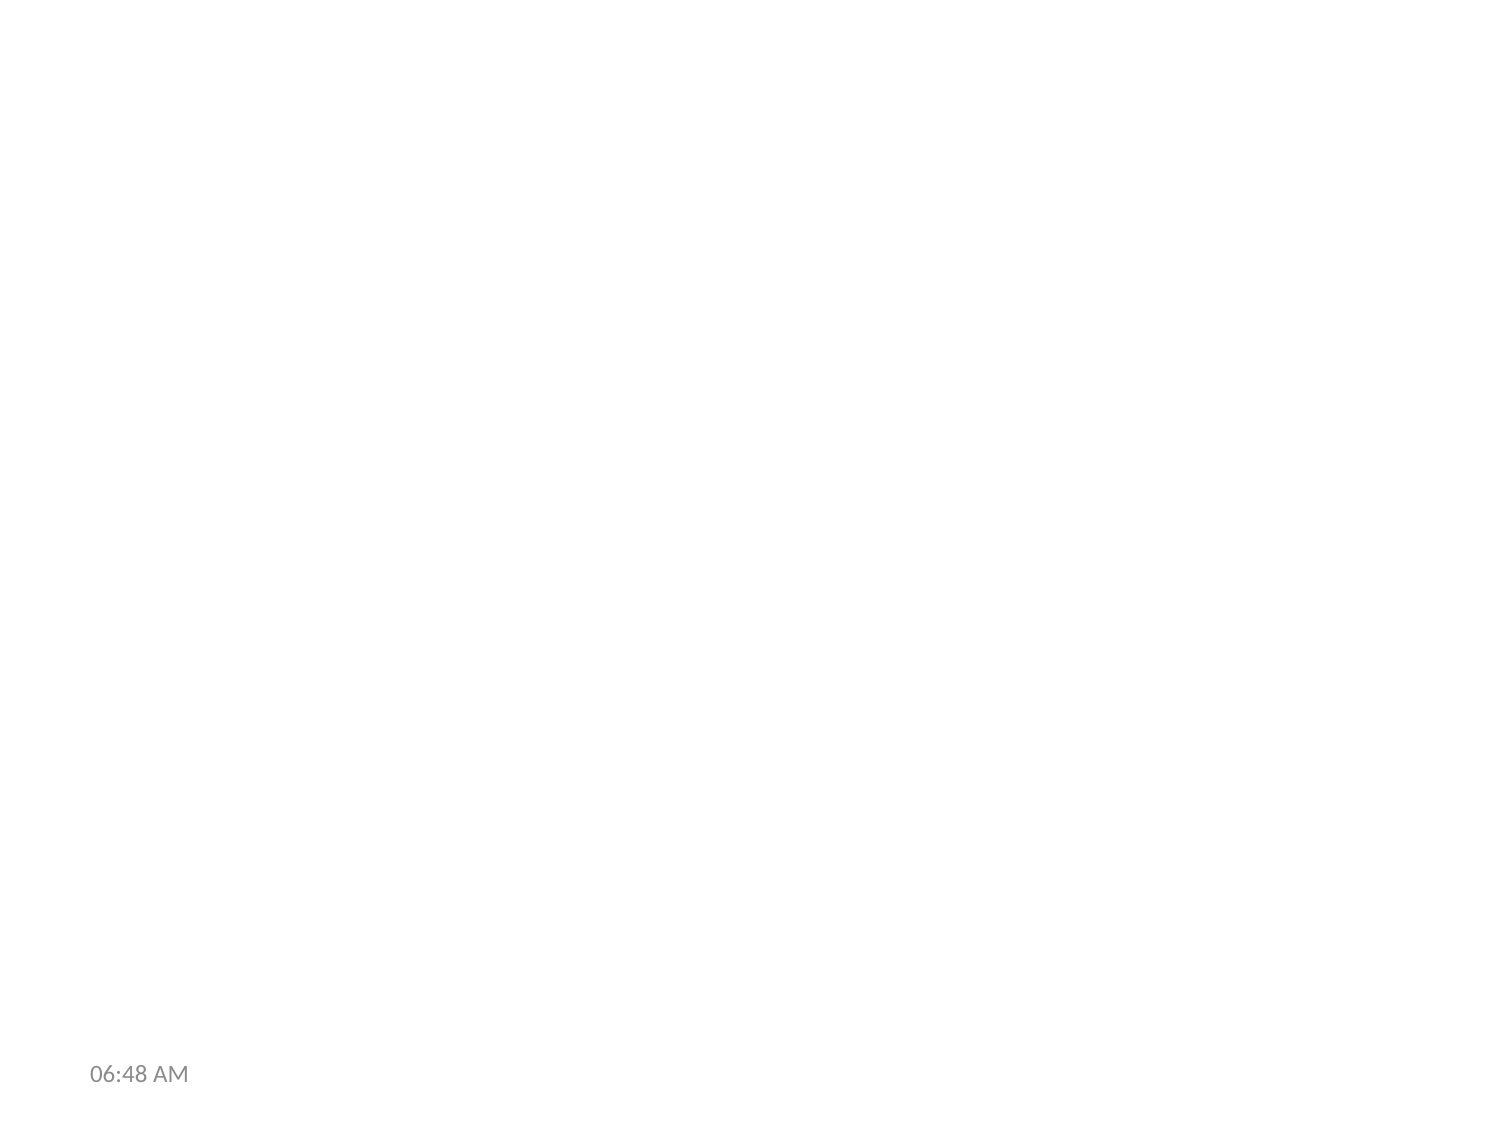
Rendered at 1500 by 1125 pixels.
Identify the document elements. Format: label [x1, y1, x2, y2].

slide_number [75, 1042, 425, 1103]
